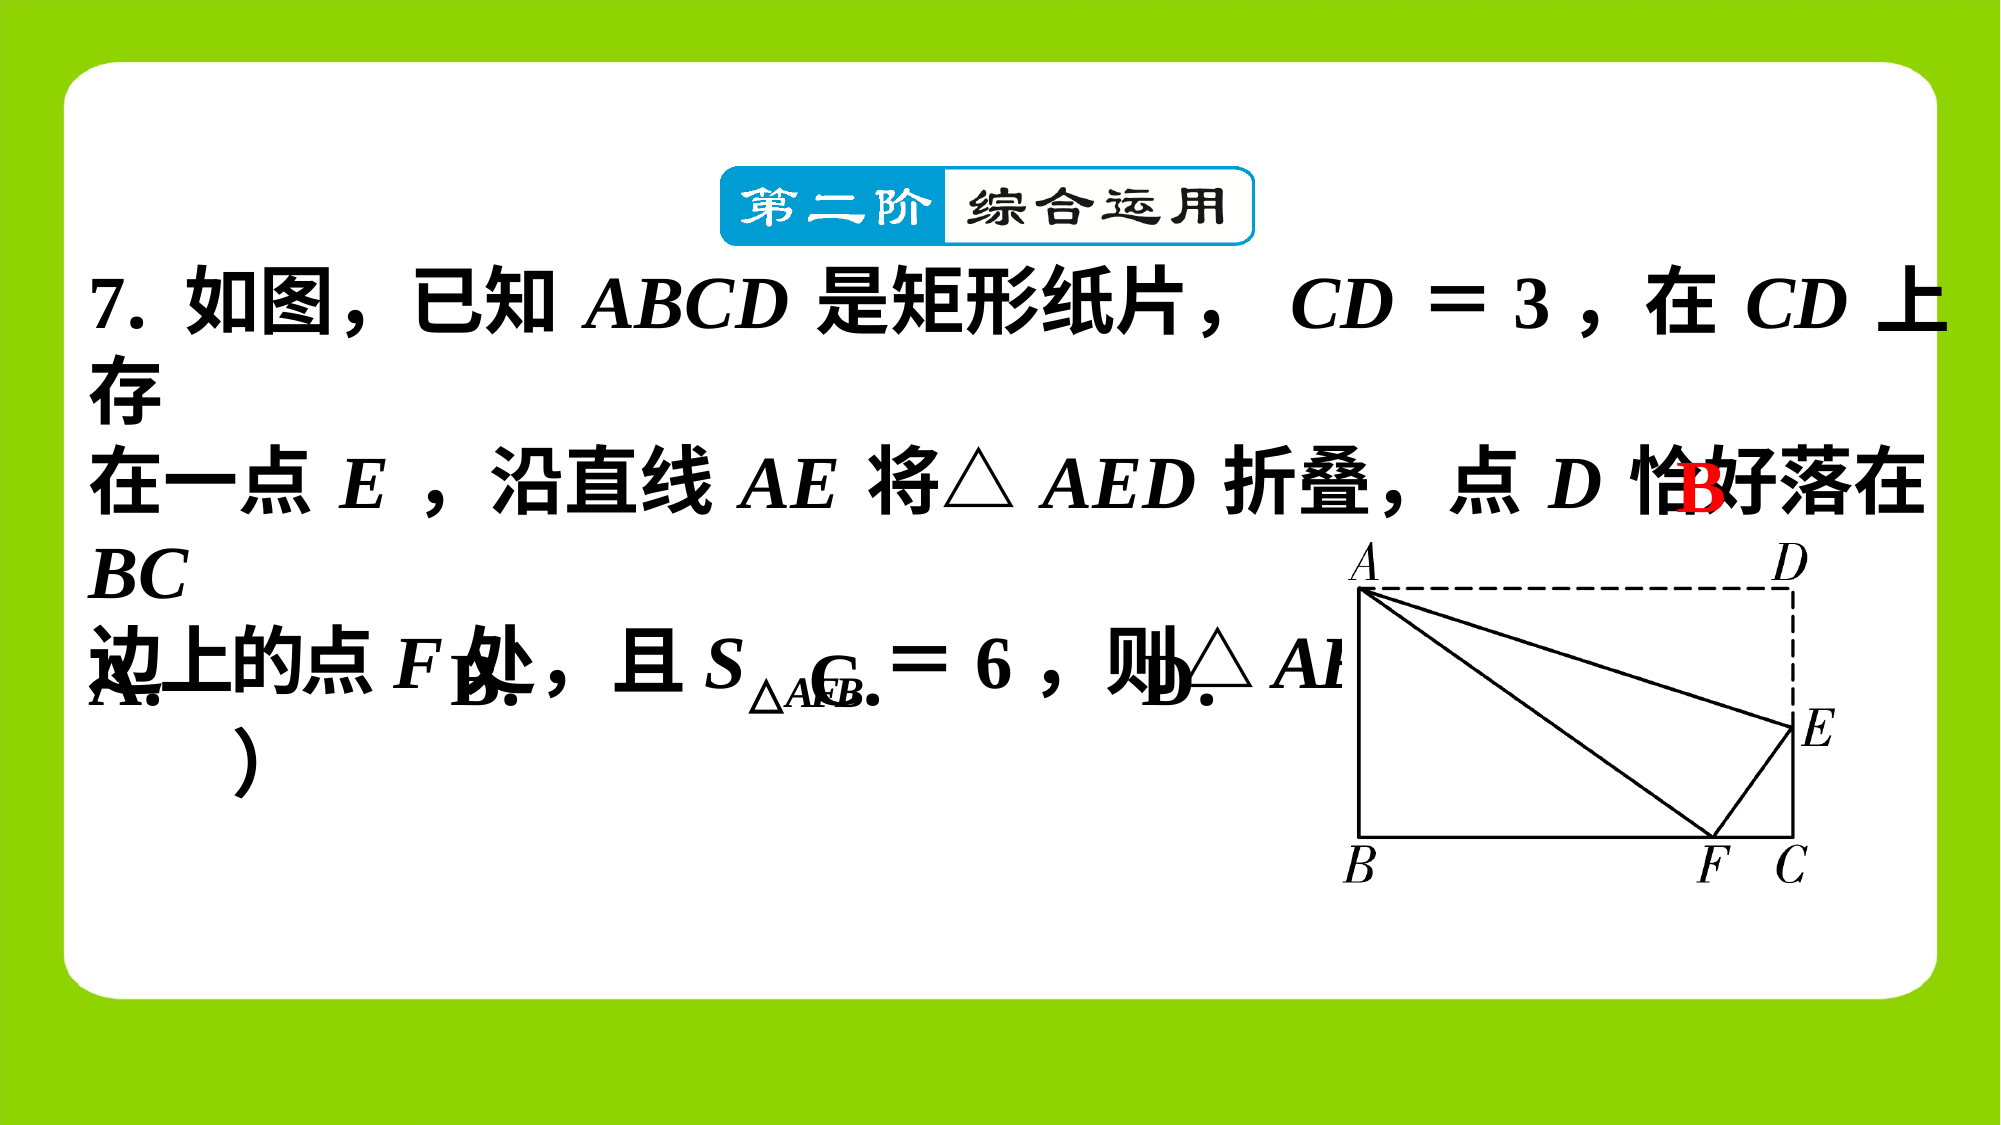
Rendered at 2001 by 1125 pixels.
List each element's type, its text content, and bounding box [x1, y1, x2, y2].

text_box [720, 160, 1260, 240]
text_box B [1661, 430, 1741, 536]
picture [0, 0, 2001, 1125]
text_box 7. 如图，已知ABCD是矩形纸片，CD＝3，在CD上存 在一点E，沿直线AE将△AED折叠，点D恰好落在BC 边上的点F处，且S△AFB＝6，则△AED的面积是（ B ） [88, 253, 1974, 618]
